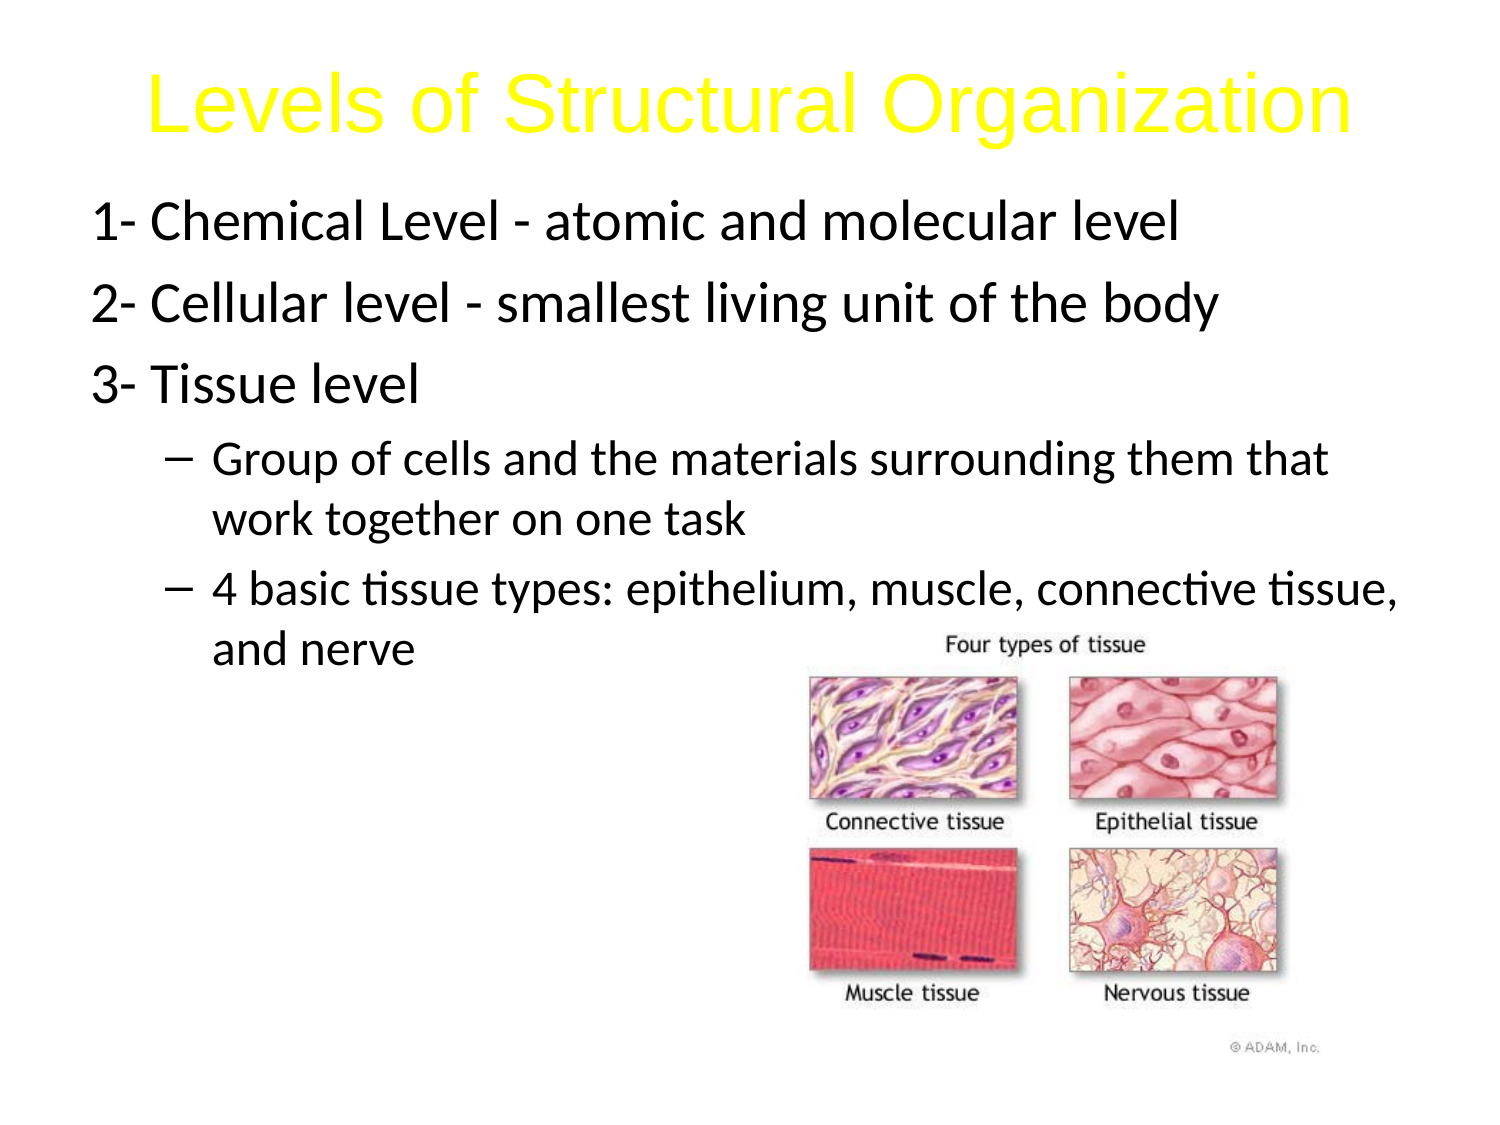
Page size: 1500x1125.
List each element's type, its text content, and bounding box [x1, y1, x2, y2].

text_box 1- Chemical Level - atomic and molecular level 2- Cellular level - smallest living unit of the body 3- Tissue level Group of cells and the materials surrounding them that work together on one task 4 basic tissue types: epithelium, muscle, connective tissue, and nerve [74, 174, 1425, 1075]
title Levels of Structural Organization [75, 47, 1425, 150]
picture [761, 621, 1333, 1078]
